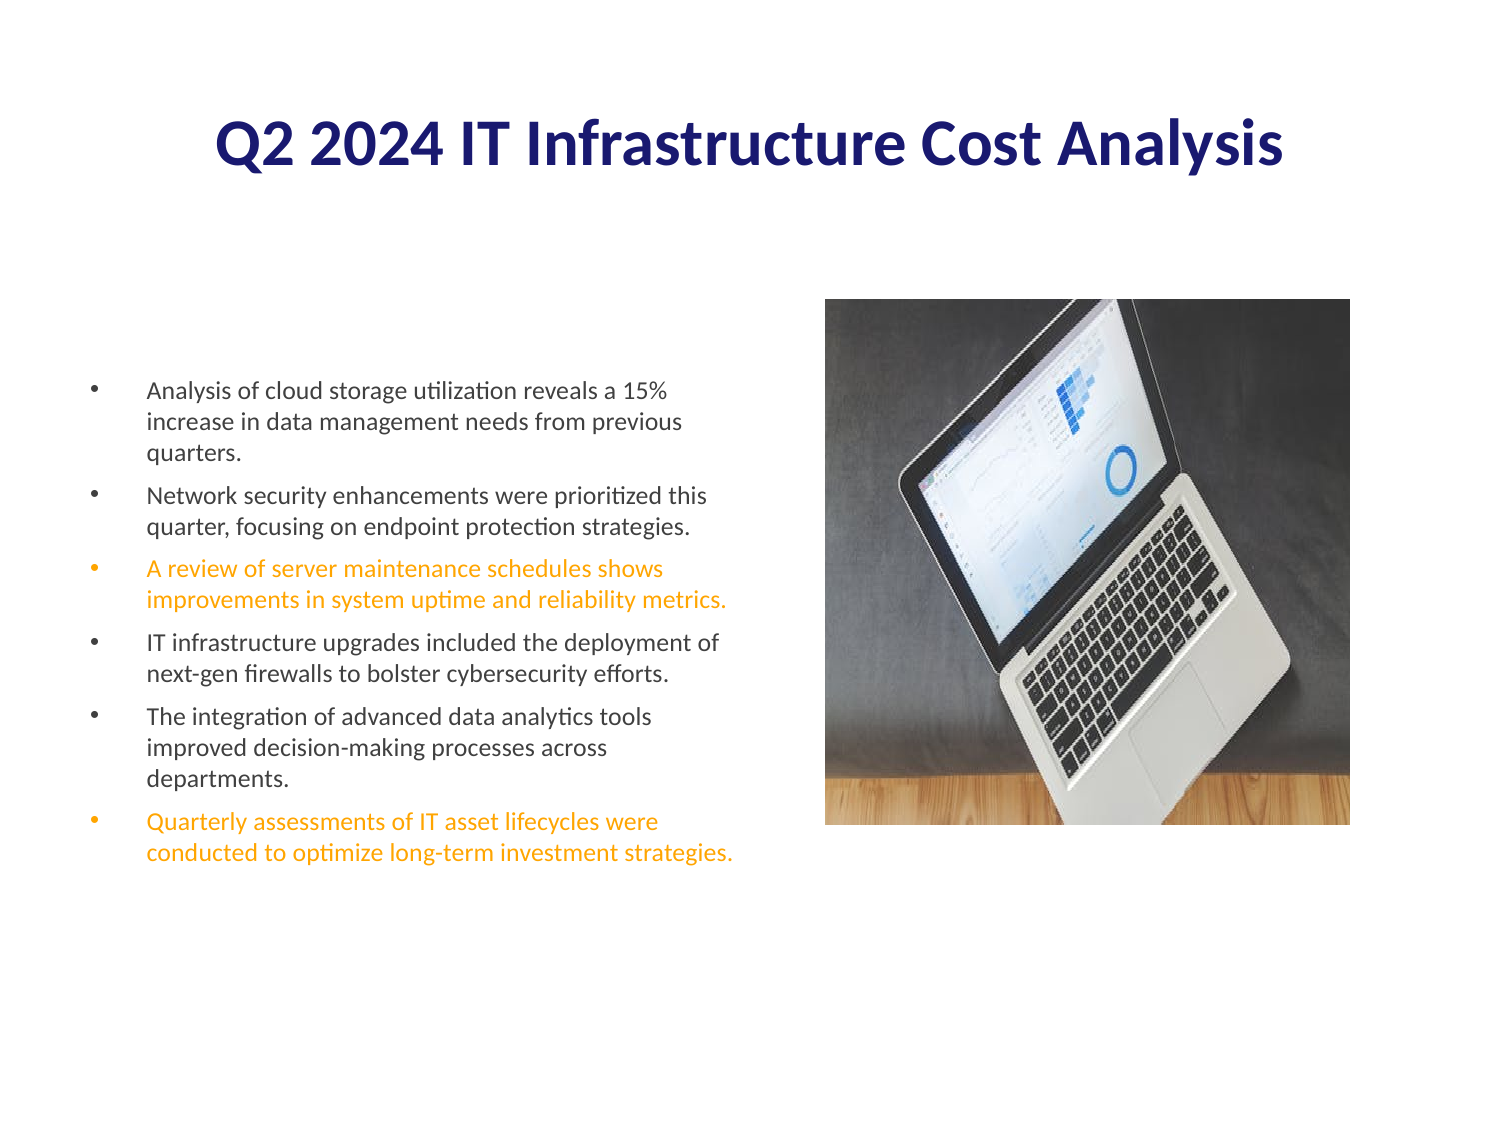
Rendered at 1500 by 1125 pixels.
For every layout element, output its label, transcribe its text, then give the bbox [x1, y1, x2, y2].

list Analysis of cloud storage utilization reveals a 15% increase in data management needs from previous quarters. Network security enhancements were prioritized this quarter, focusing on endpoint protection strategies. A review of server maintenance schedules shows improvements in system uptime and reliability metrics. IT infrastructure upgrades included the deployment of next-gen firewalls to bolster cybersecurity efforts. The integration of advanced data analytics tools improved decision-making processes across departments. Quarterly assessments of IT asset lifecycles were conducted to optimize long-term investment strategies. [75, 298, 750, 899]
picture [824, 299, 1351, 826]
title Q2 2024 IT Infrastructure Cost Analysis [75, 45, 1425, 233]
